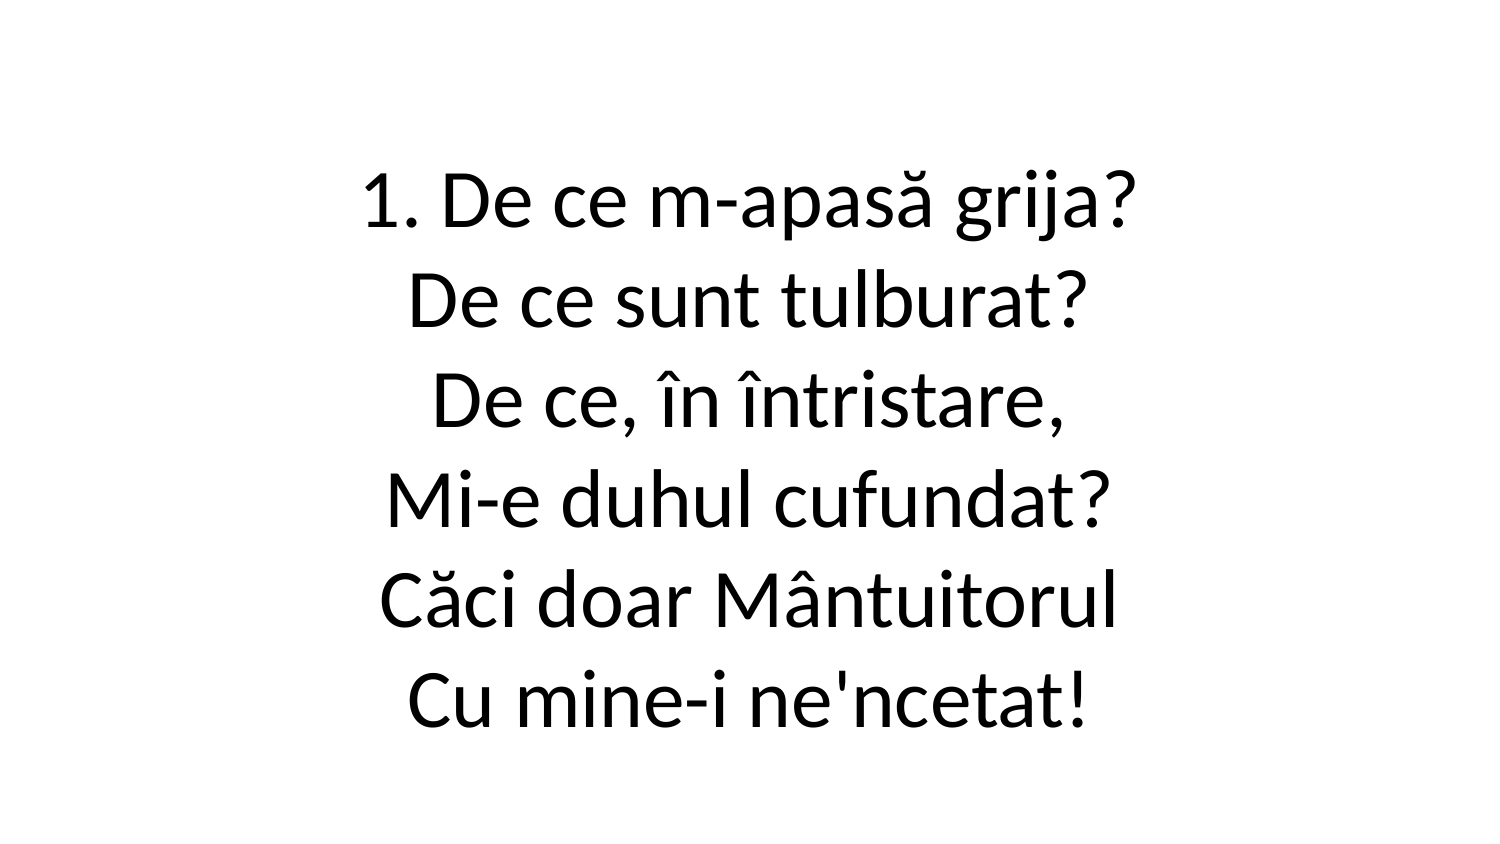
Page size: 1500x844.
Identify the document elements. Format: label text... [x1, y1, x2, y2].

text_box 1. De ce m-apasă grija? De ce sunt tulburat? De ce, în întristare, Mi-e duhul cufundat? Căci doar Mântuitorul Cu mine-i ne'ncetat! [344, 92, 1156, 752]
